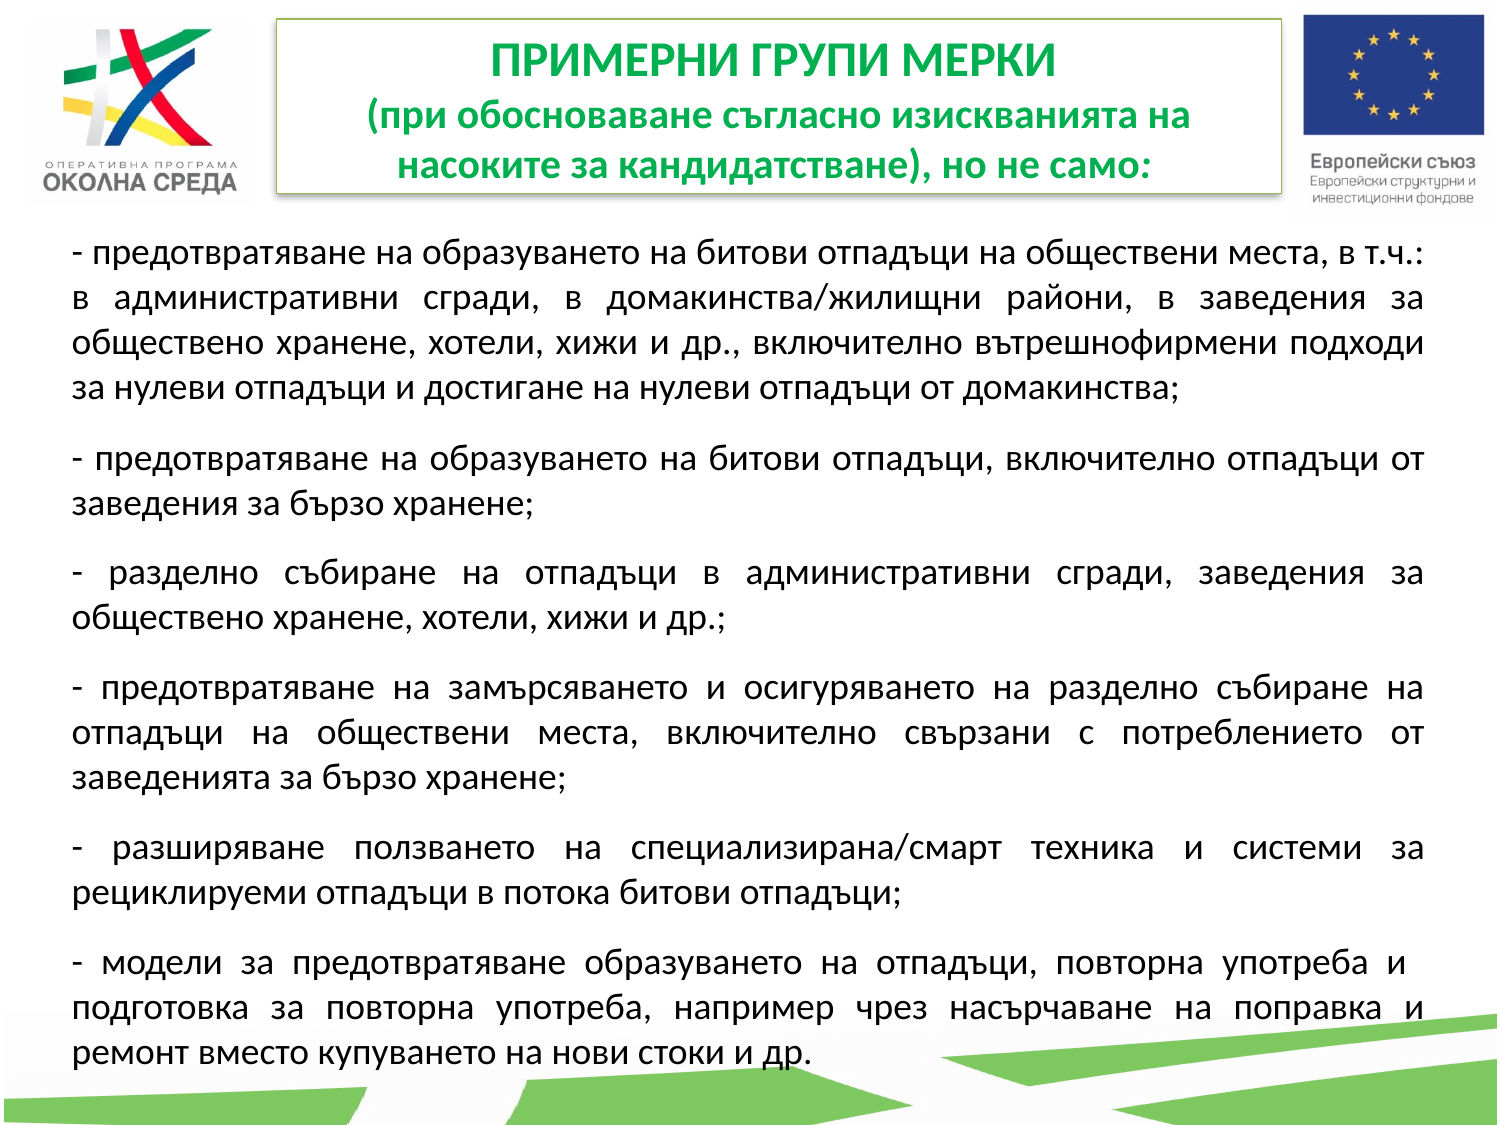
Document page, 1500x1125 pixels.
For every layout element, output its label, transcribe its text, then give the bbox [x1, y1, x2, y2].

list - предотвратяване на образуването на битови отпадъци на обществени места, в т.ч.: в административни сгради, в домакинства/жилищни райони, в заведения за обществено хранене, хотели, хижи и др., включително вътрешнофирмени подходи за нулеви отпадъци и достигане на нулеви отпадъци от домакинства; - предотвратяване на образуването на битови отпадъци, включително отпадъци от заведения за бързо хранене; - разделно събиране на отпадъци в административни сгради, заведения за обществено хранене, хотели, хижи и др.; - предотвратяване на замърсяването и осигуряването на разделно събиране на отпадъци на обществени места, включително свързани с потреблението от заведенията за бързо хранене; - разширяване ползването на специализирана/смарт техника и системи за рециклируеми отпадъци в потока битови отпадъци; - модели за предотвратяване образуването на отпадъци, повторна употреба и подготовка за повторна употреба, например чрез насърчаване на поправка и ремонт вместо купуването на нови стоки и др. [56, 219, 1441, 1012]
picture [3, 1013, 1497, 1125]
picture [28, 21, 254, 206]
picture [1293, 3, 1493, 224]
text_box ПРИМЕРНИ ГРУПИ МЕРКИ (при обосноваване съгласно изискванията на насоките за кандидатстване), но не само: [276, 18, 1282, 194]
